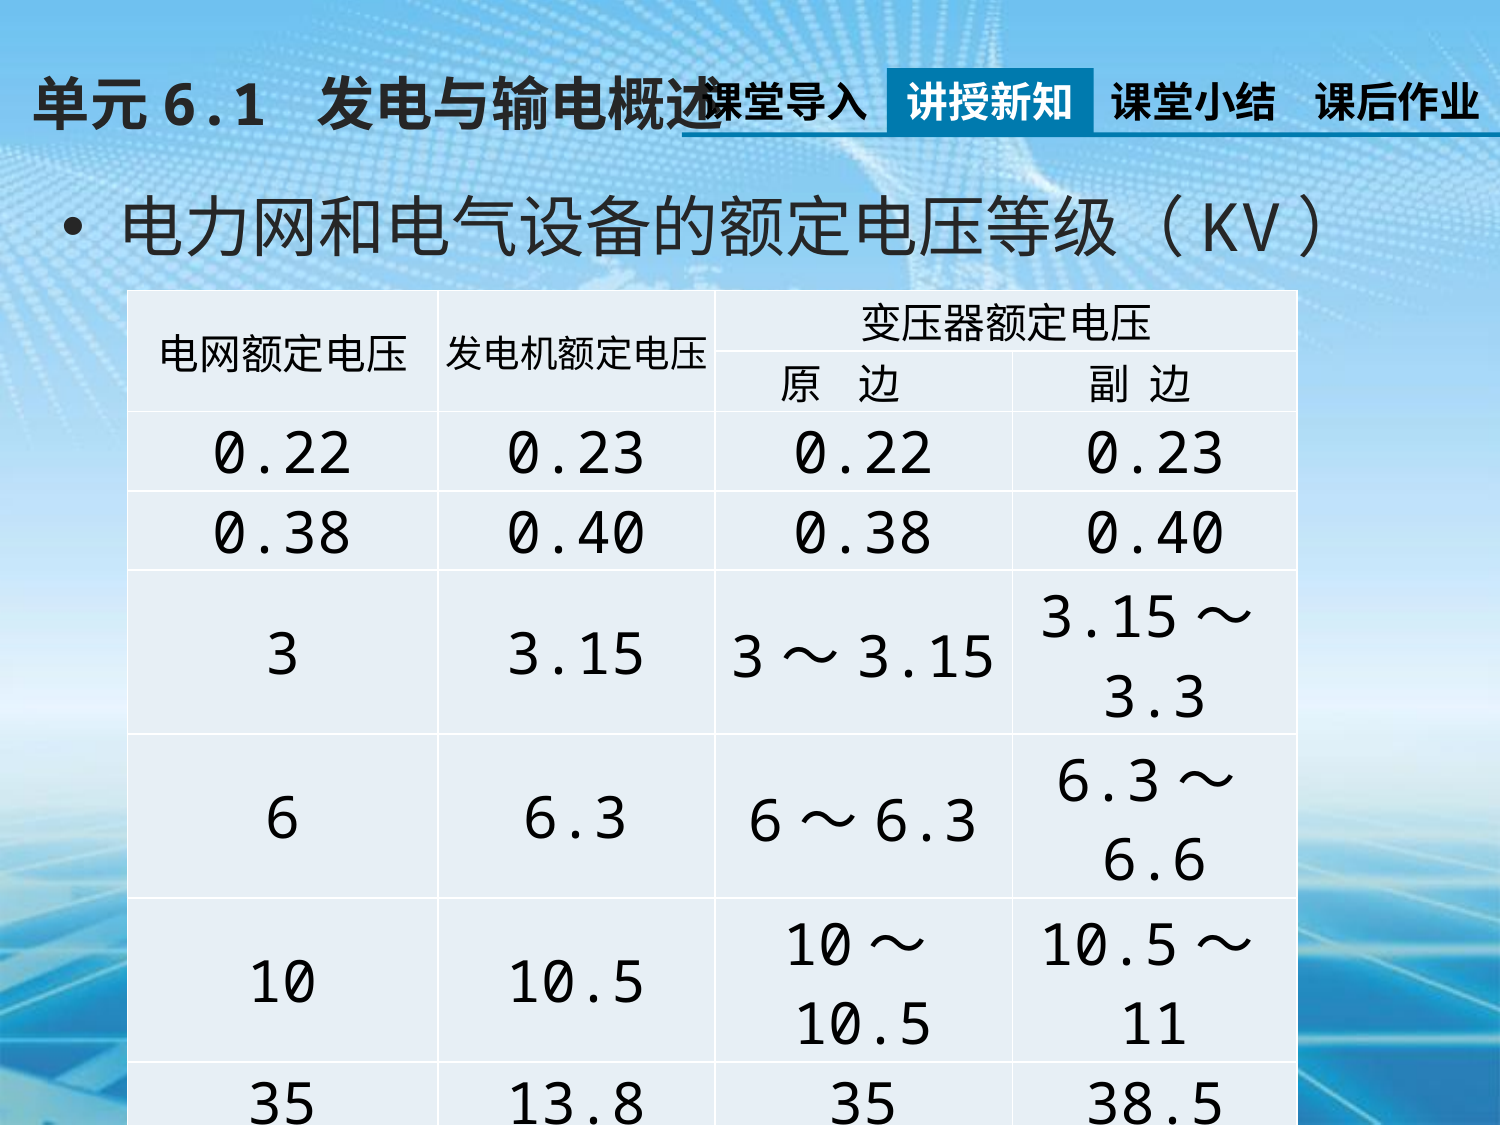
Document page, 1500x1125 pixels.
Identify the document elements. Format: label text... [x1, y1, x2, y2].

table_cell 6.3 [439, 735, 714, 897]
table_cell 0.22 [128, 412, 437, 490]
table_cell 35 [716, 1063, 1012, 1125]
table_cell 10.5 [439, 899, 714, 1061]
table_cell 0.23 [1013, 412, 1296, 490]
table_cell 38.5 [1013, 1063, 1296, 1125]
table_cell 3 [128, 571, 437, 733]
table_cell 10.5～11 [1013, 899, 1296, 1061]
table_cell 3.15 [439, 571, 714, 733]
table_cell 0.38 [716, 492, 1012, 569]
table_header 发电机额定电压 [439, 291, 714, 411]
table_cell 3.15～3.3 [1013, 571, 1296, 733]
table_cell 6～6.3 [716, 735, 1012, 897]
table_header 变压器额定电压 [716, 291, 1296, 350]
picture [0, 0, 1500, 1125]
table_cell 0.38 [128, 492, 437, 569]
table_cell 0.40 [439, 492, 714, 569]
table_cell 原 边 [716, 352, 1012, 411]
table_cell 0.40 [1013, 492, 1296, 569]
text_box 电力网和电气设备的额定电压等级（KV） [46, 177, 1397, 291]
table_cell 6 [128, 735, 437, 897]
table_header 电网额定电压 [128, 291, 437, 411]
table_cell 0.23 [439, 412, 714, 490]
table_cell 3～3.15 [716, 571, 1012, 733]
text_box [16, 59, 1500, 145]
table_cell 6.3～6.6 [1013, 735, 1296, 897]
table_cell 0.22 [716, 412, 1012, 490]
table_cell 副 边 [1013, 352, 1296, 411]
table_cell 10 [128, 899, 437, 1061]
table_cell 35 [128, 1063, 437, 1125]
table_cell 13.8 [439, 1063, 714, 1125]
table_cell 10～10.5 [716, 899, 1012, 1061]
